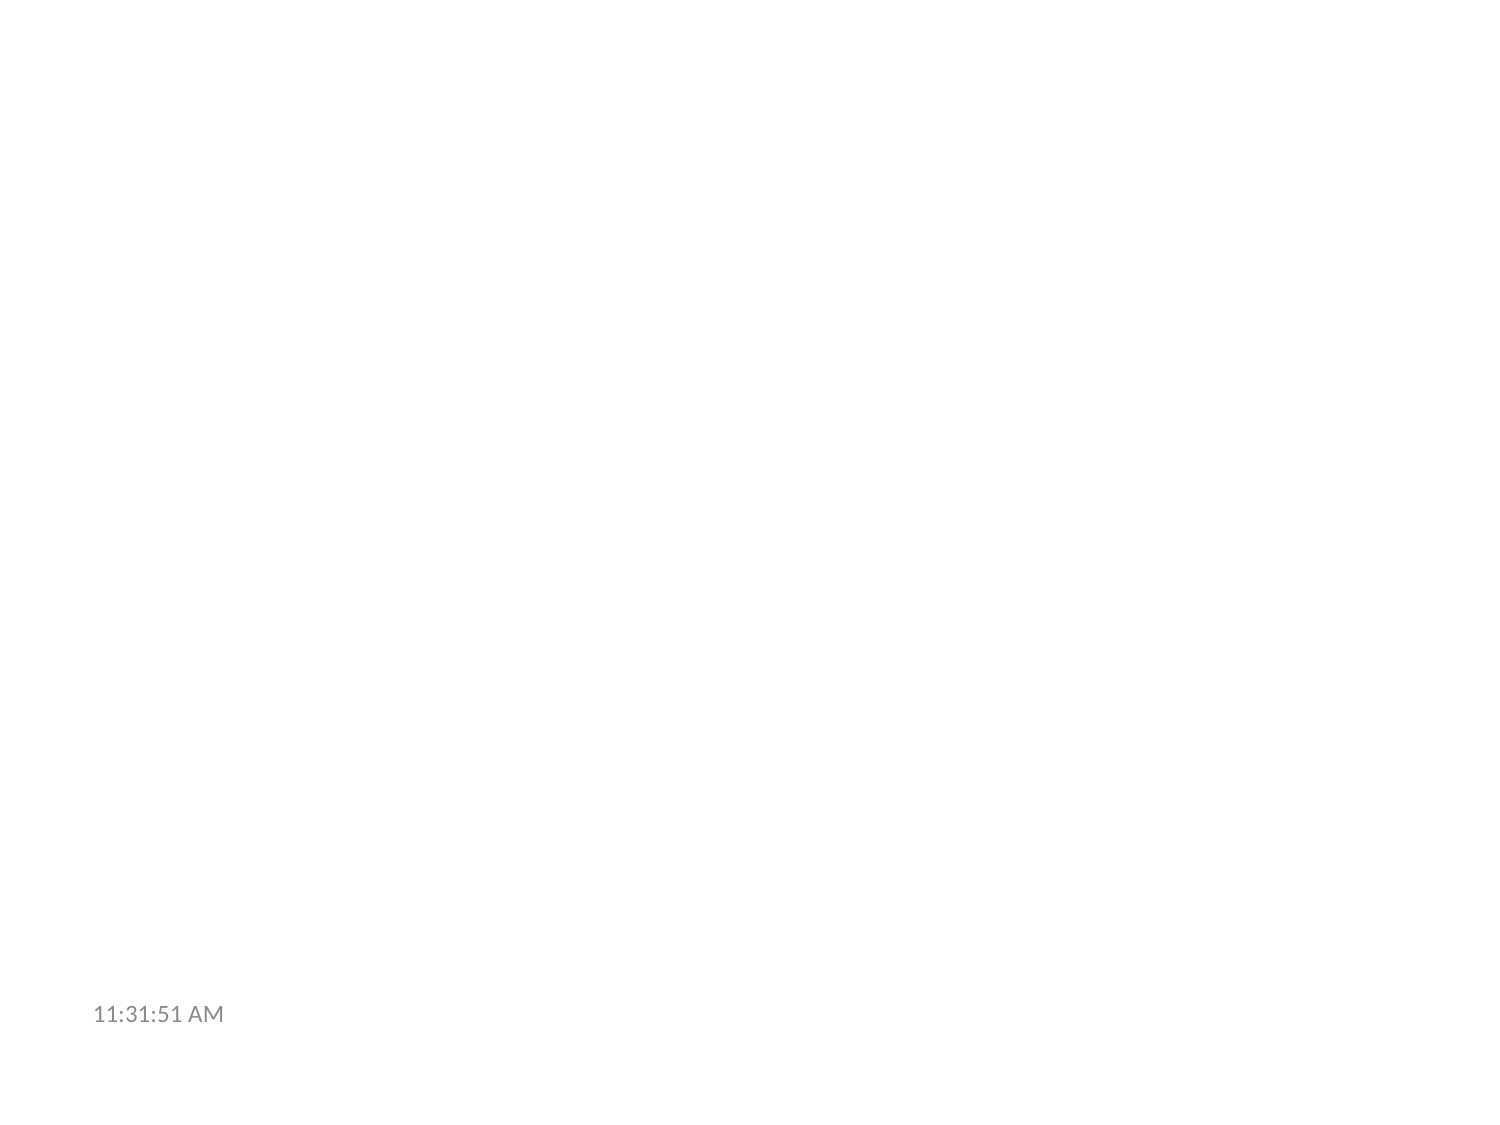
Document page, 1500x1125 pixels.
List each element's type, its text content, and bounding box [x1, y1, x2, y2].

text_box 3:35:09 PM [77, 982, 428, 1043]
